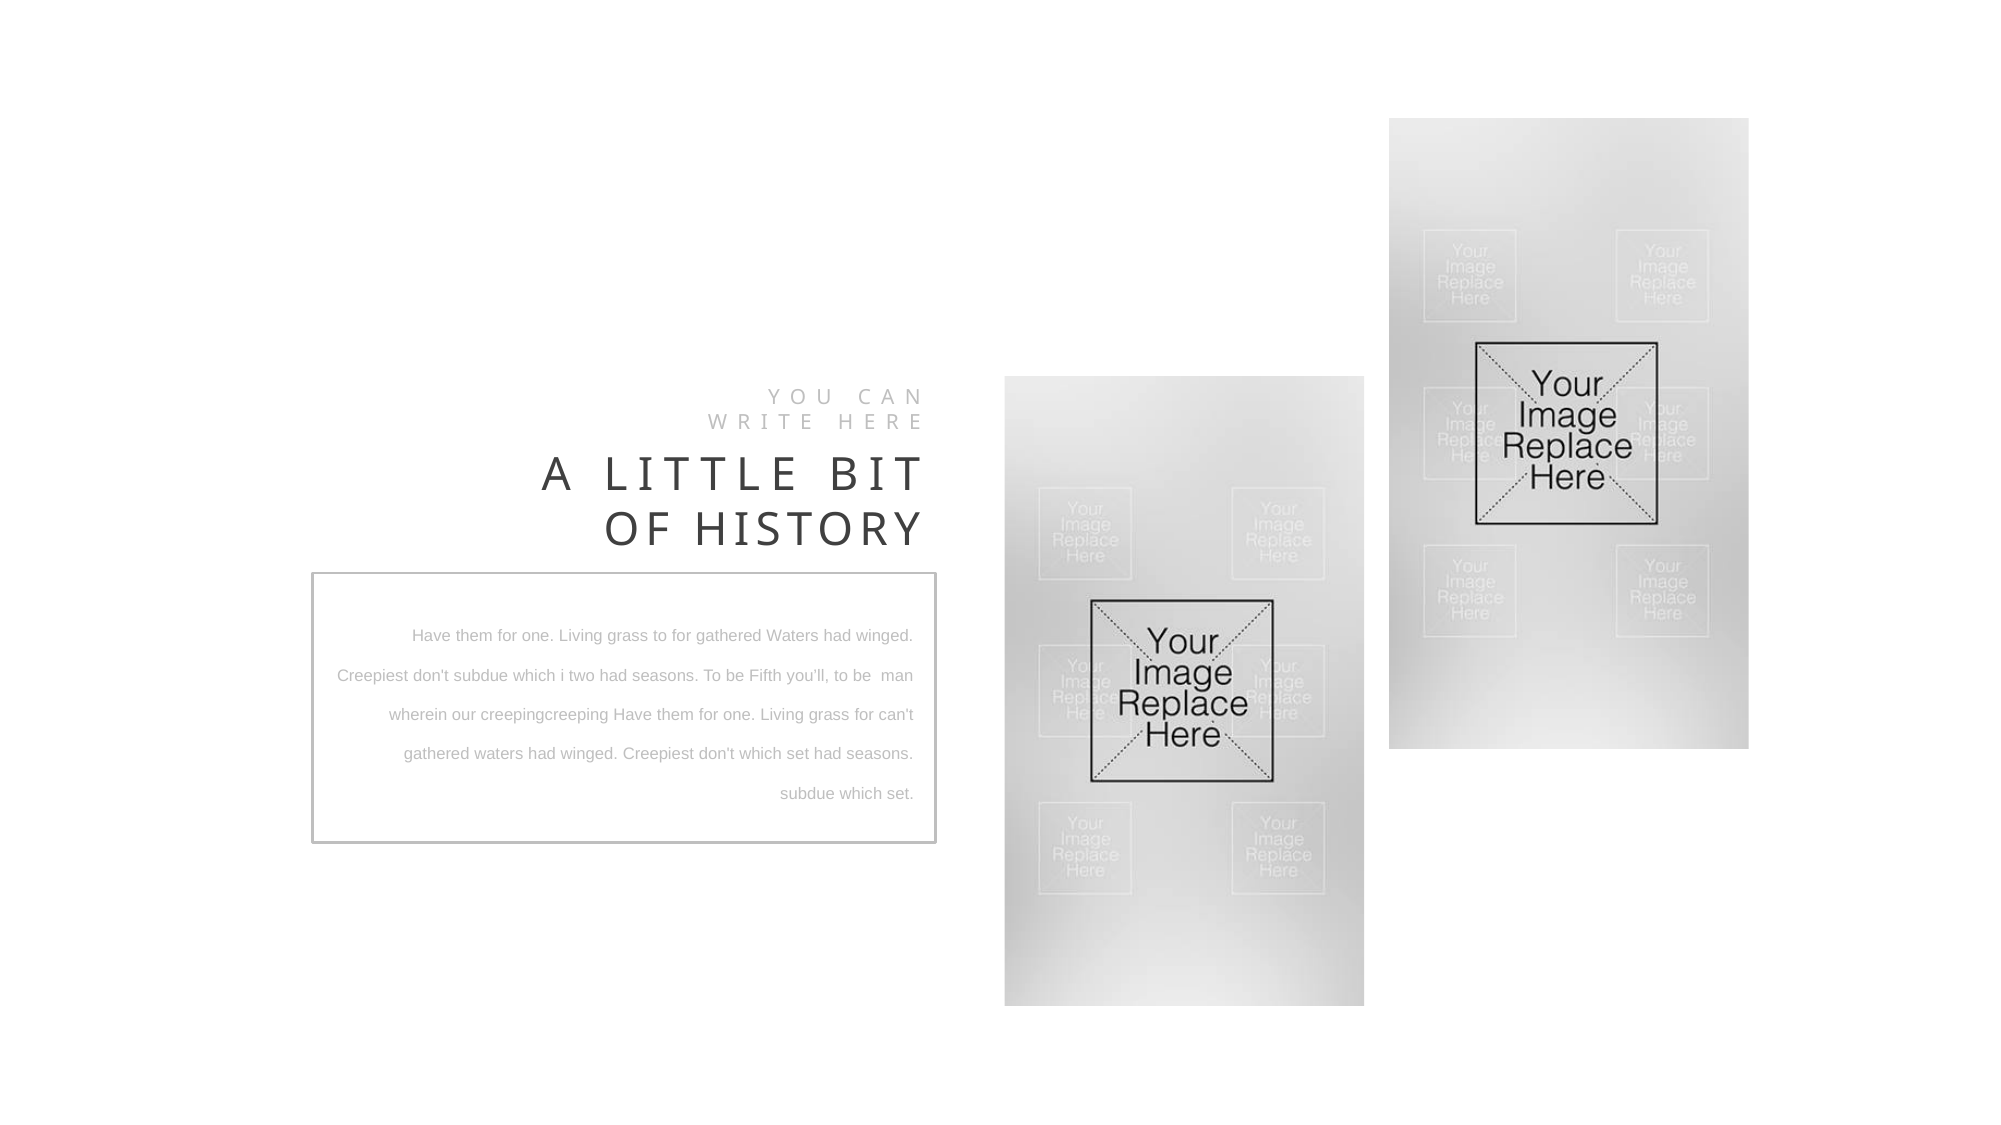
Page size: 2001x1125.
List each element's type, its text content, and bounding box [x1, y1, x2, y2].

picture [1004, 375, 1365, 1007]
text_box YOU CAN WRITE HERE [633, 376, 936, 441]
text_box [311, 572, 937, 844]
text_box A LITTLE BIT OF HISTORY [487, 437, 936, 562]
picture [1388, 118, 1749, 749]
